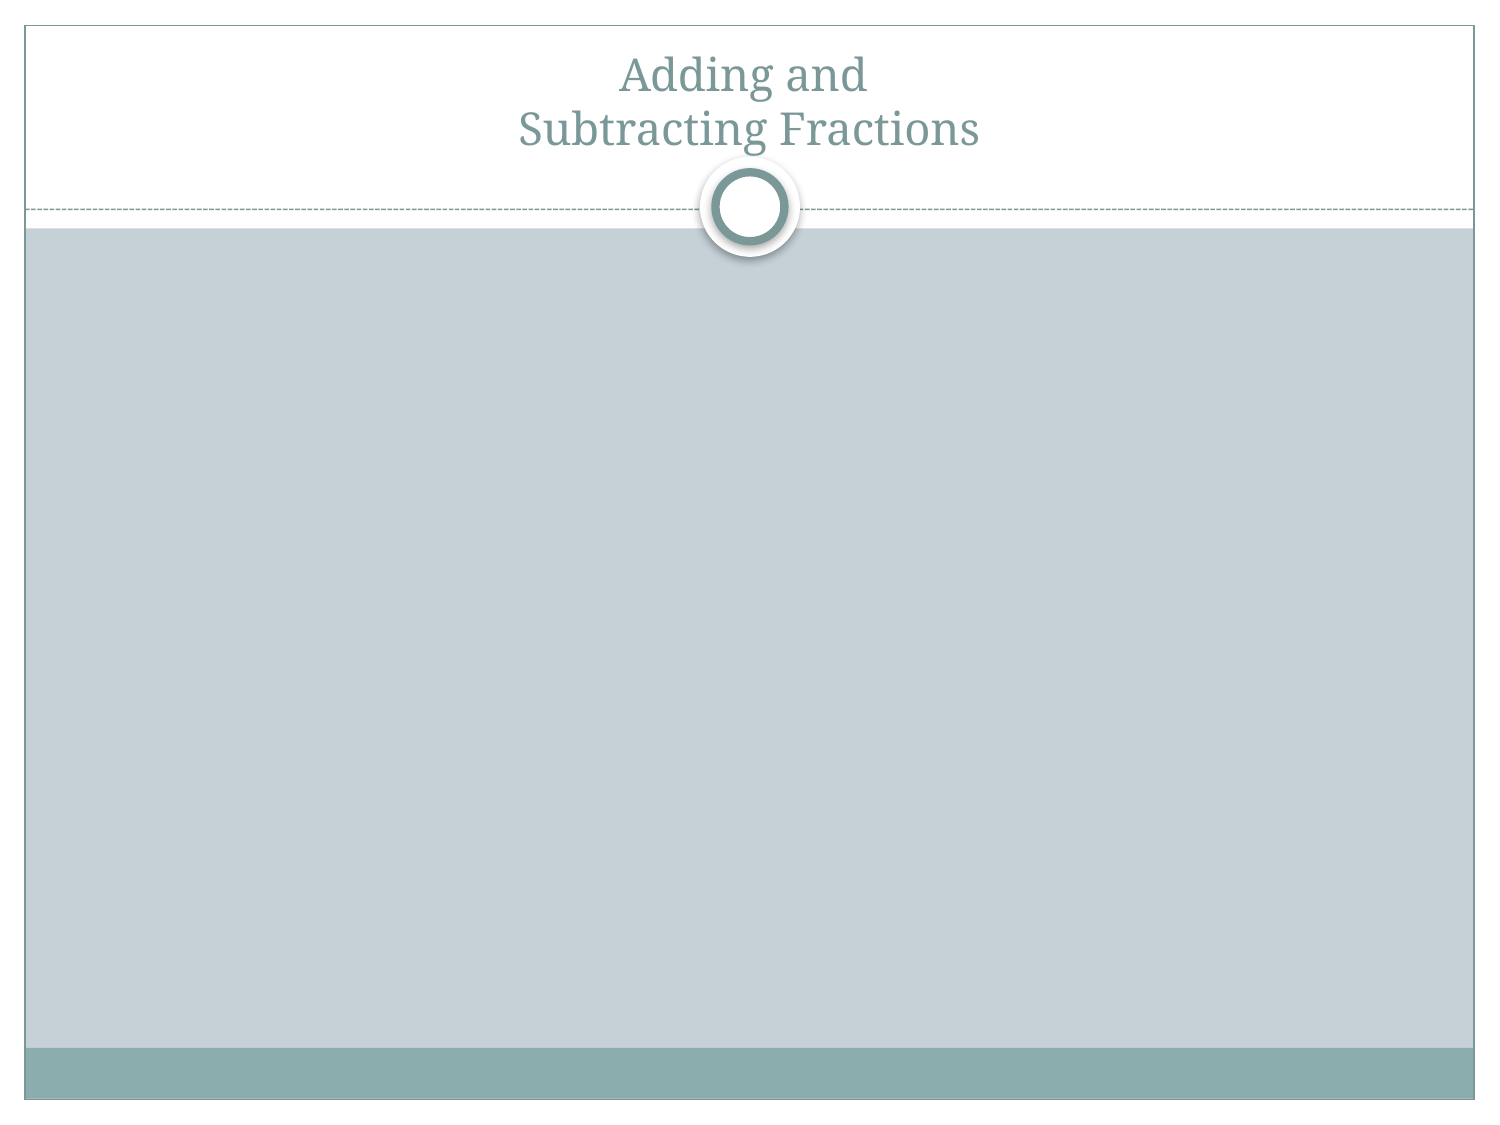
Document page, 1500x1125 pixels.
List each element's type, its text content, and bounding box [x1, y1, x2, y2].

title Adding and Subtracting Fractions [49, 37, 1450, 162]
